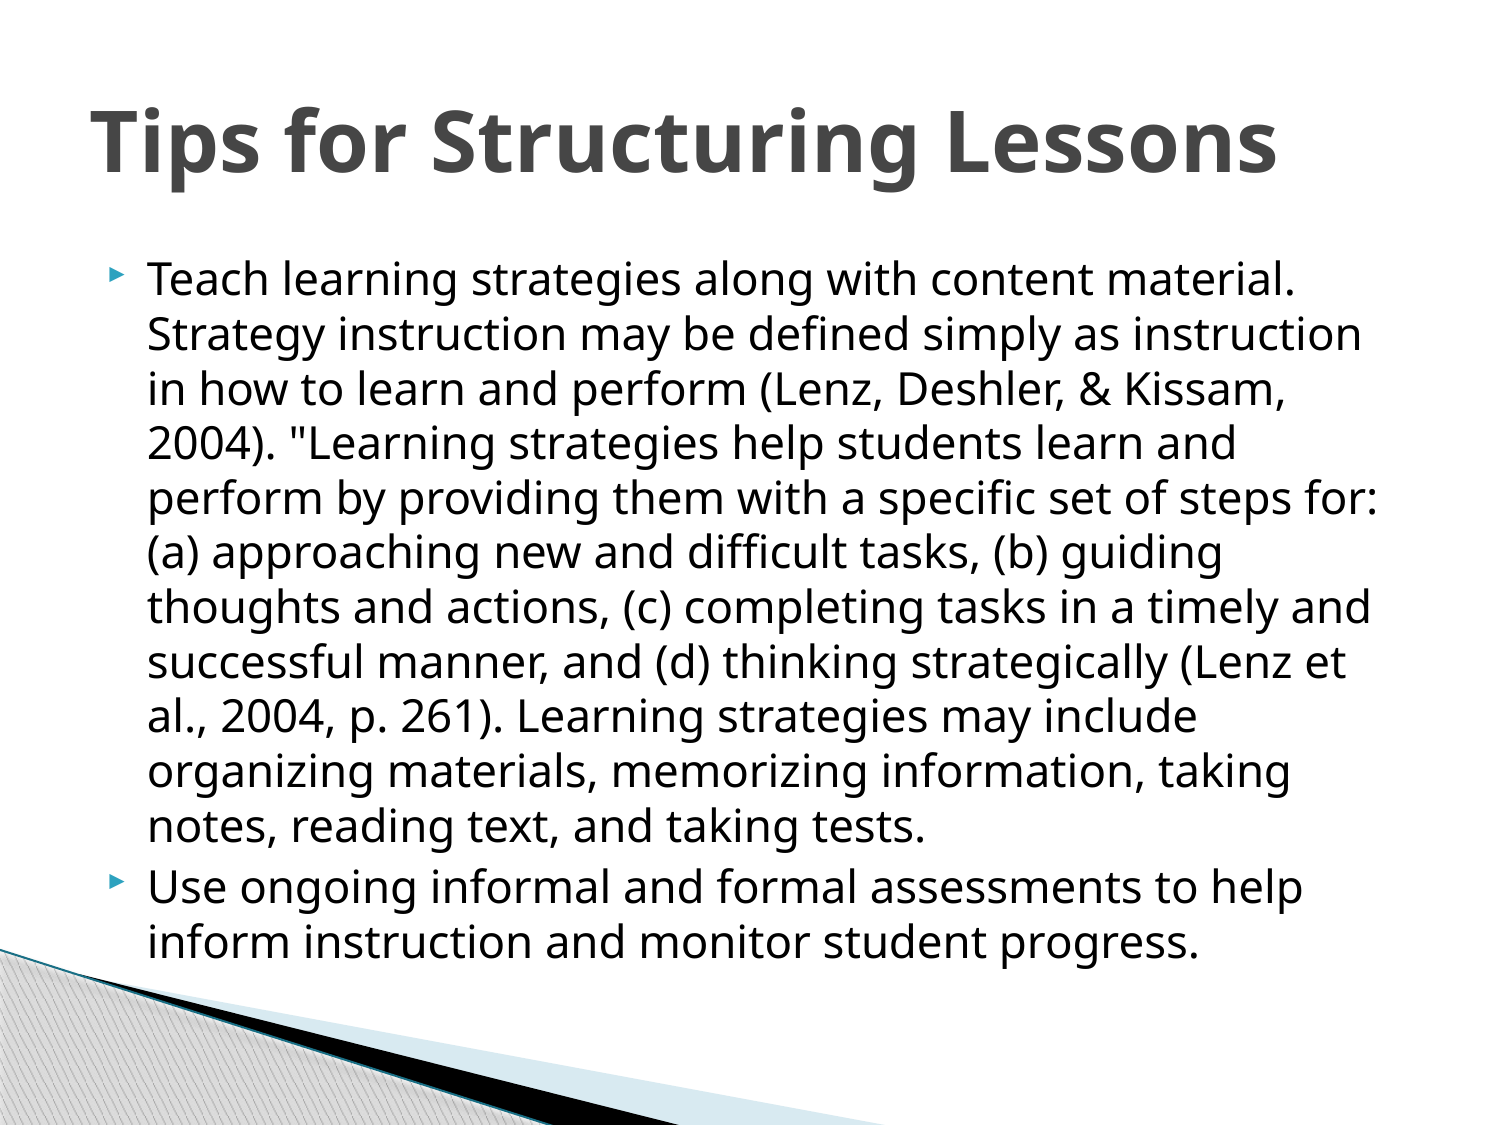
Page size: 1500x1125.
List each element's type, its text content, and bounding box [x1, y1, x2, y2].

title Tips for Structuring Lessons [75, 45, 1425, 233]
list Teach learning strategies along with content material. Strategy instruction may be defined simply as instruction in how to learn and perform (Lenz, Deshler, & Kissam, 2004). "Learning strategies help students learn and perform by providing them with a specific set of steps for: (a) approaching new and difficult tasks, (b) guiding thoughts and actions, (c) completing tasks in a timely and successful manner, and (d) thinking strategically (Lenz et al., 2004, p. 261). Learning strategies may include organizing materials, memorizing information, taking notes, reading text, and taking tests. Use ongoing informal and formal assessments to help inform instruction and monitor student progress. [75, 243, 1425, 986]
